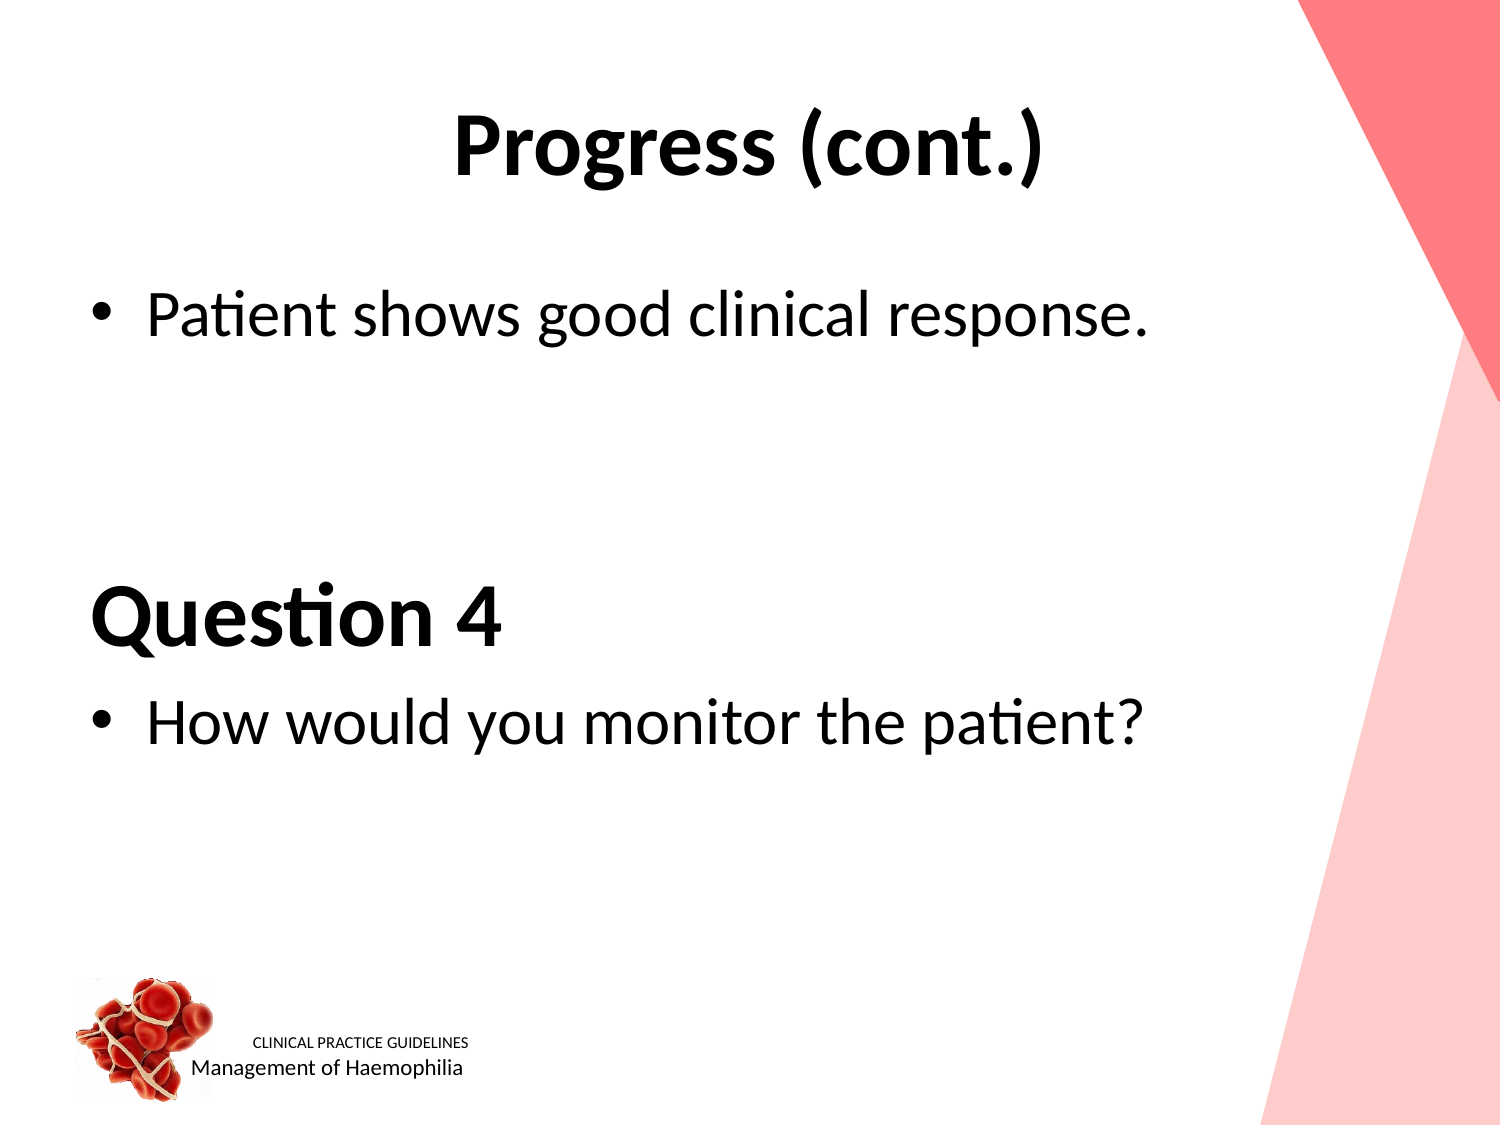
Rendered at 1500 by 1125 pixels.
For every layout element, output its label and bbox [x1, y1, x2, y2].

text_box [74, 0, 1500, 1125]
